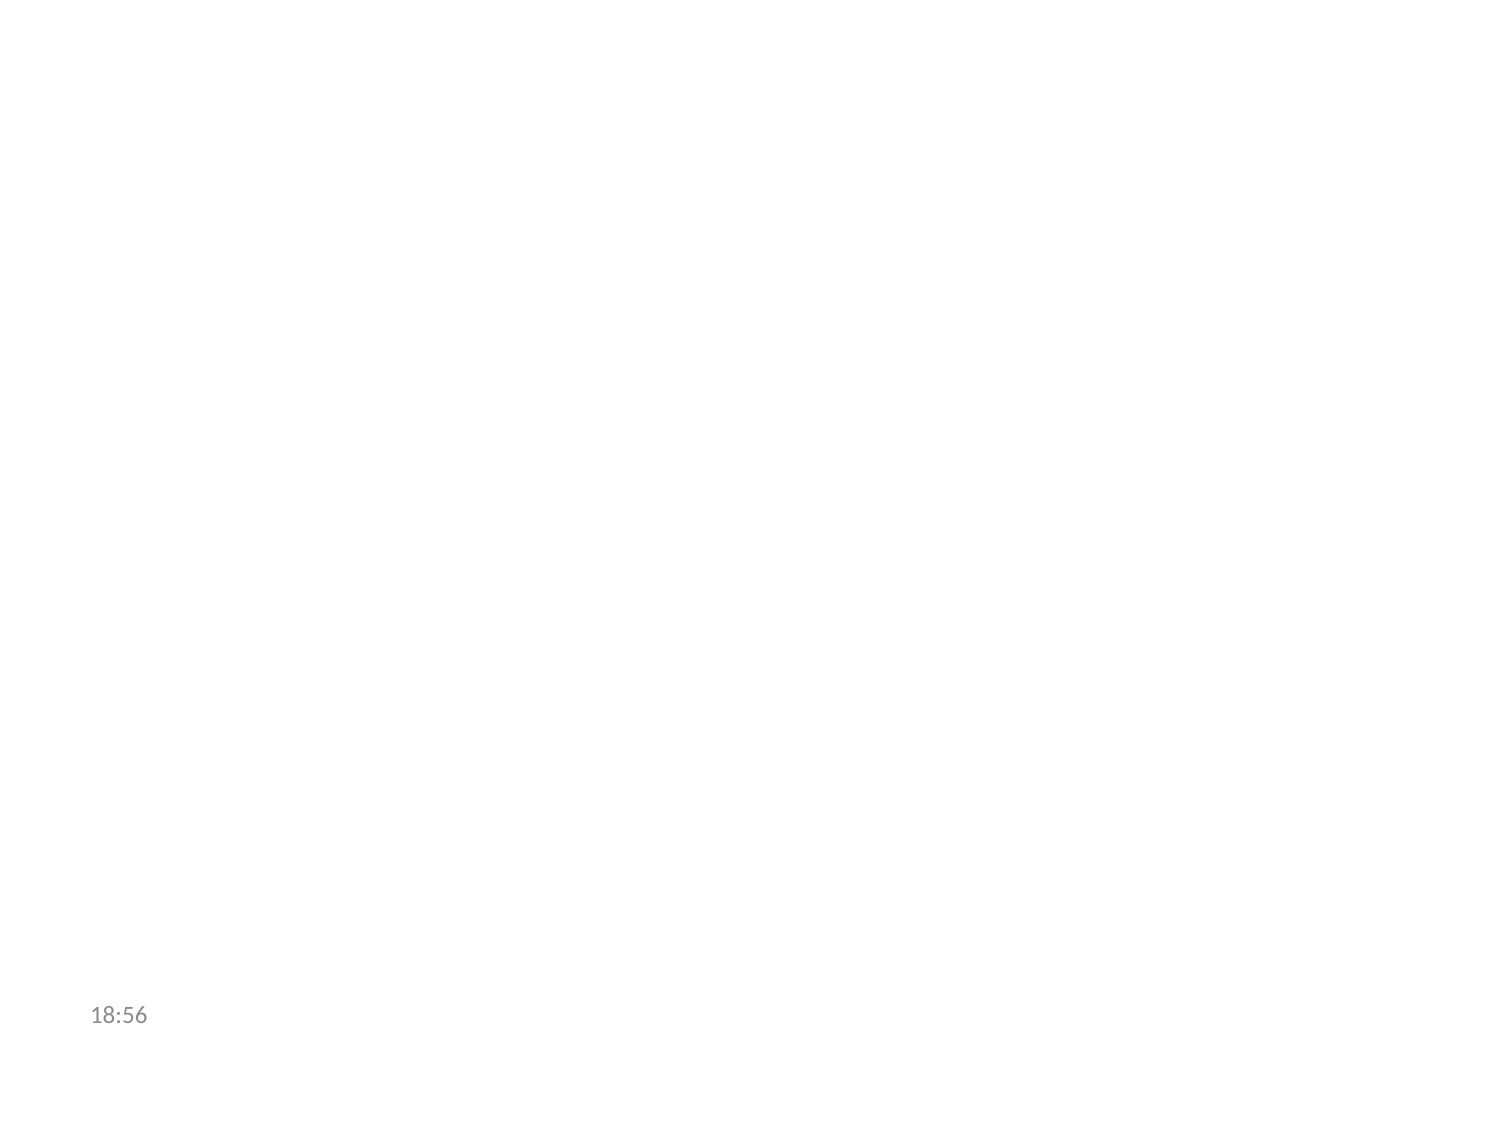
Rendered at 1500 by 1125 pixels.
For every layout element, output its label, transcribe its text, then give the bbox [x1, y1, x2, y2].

text_box 15:35 [75, 983, 425, 1044]
